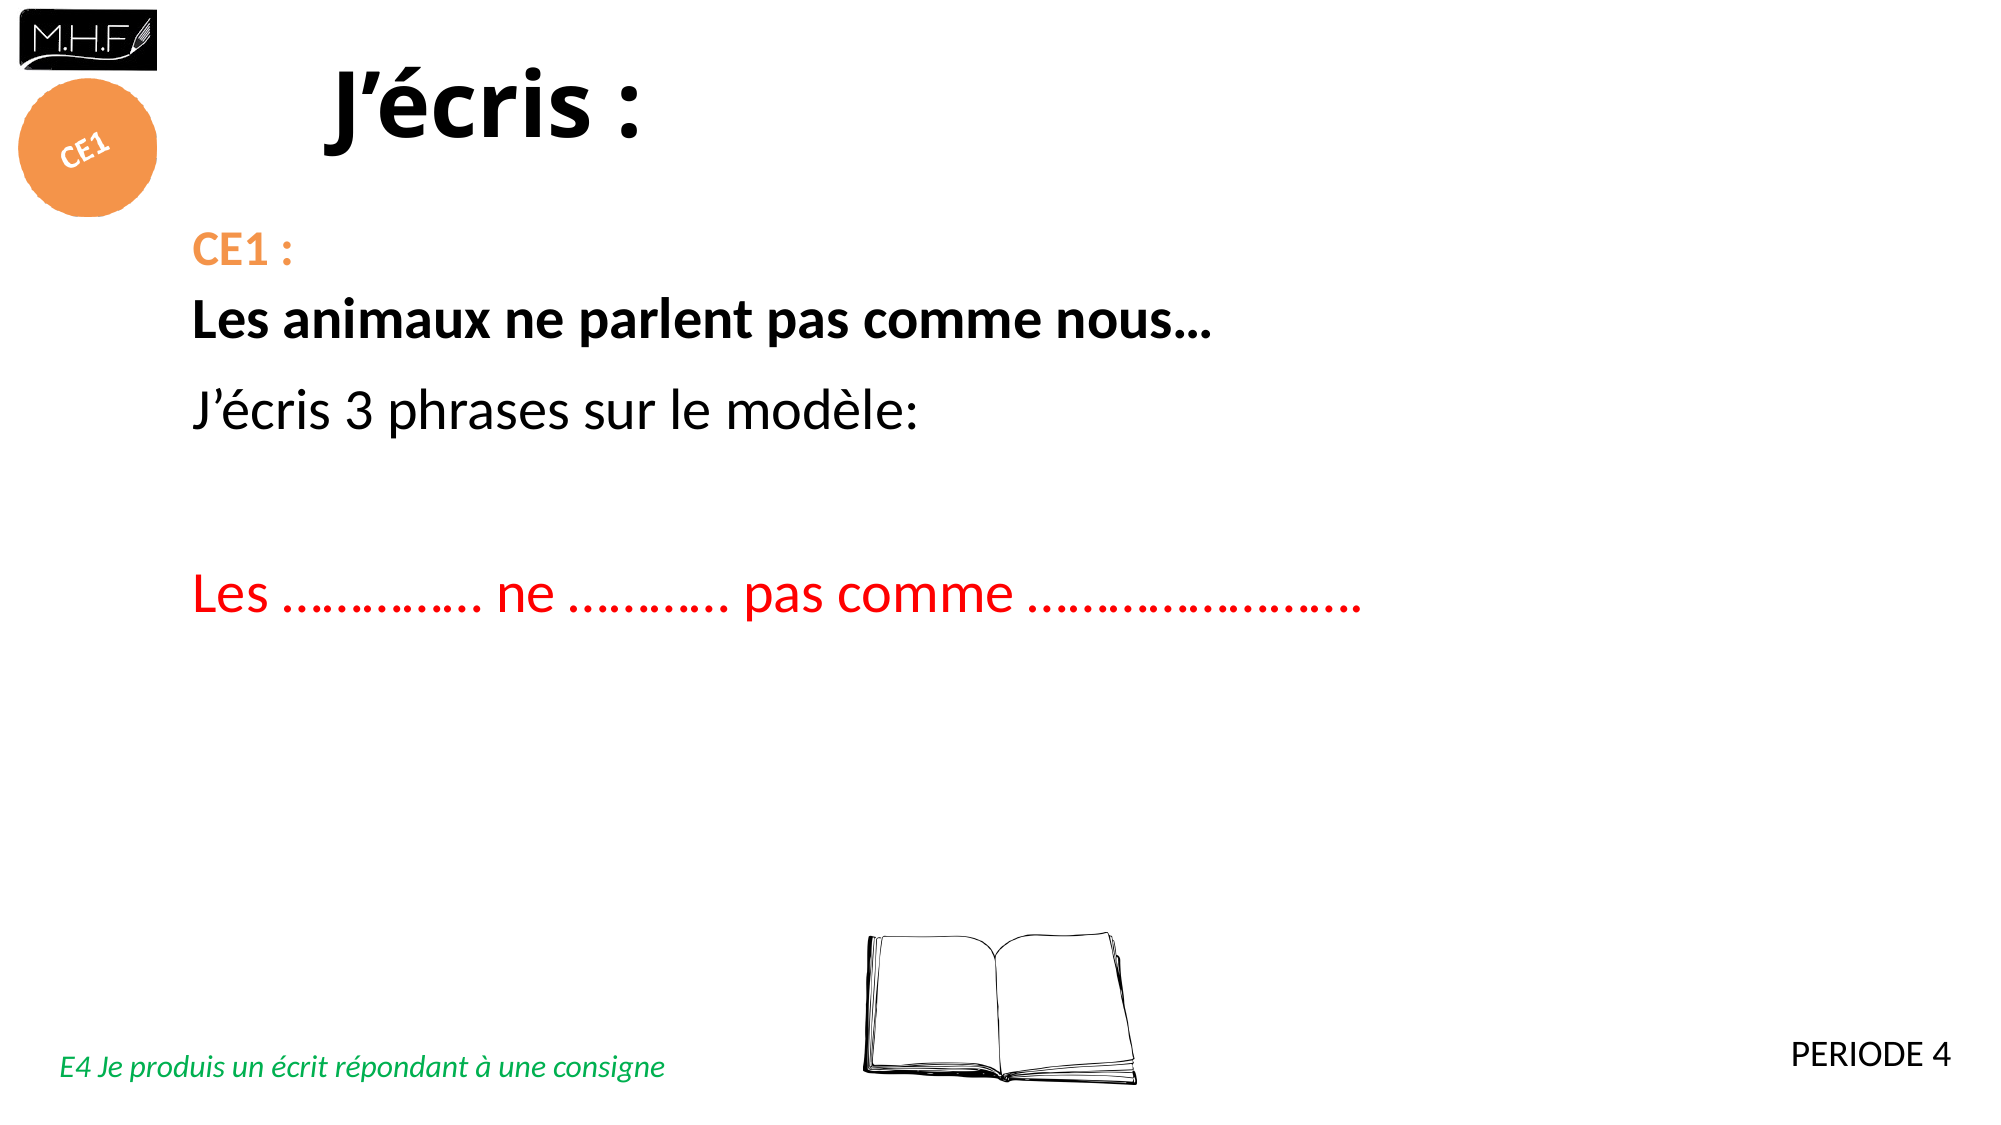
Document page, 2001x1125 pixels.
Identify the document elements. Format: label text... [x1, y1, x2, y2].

picture [863, 932, 1137, 1085]
picture [18, 78, 157, 218]
text_box E4 Je produis un écrit répondant à une consigne [44, 1038, 1346, 1092]
text_box CE1 : Les animaux ne parlent pas comme nous… J’écris 3 phrases sur le modèle: Les …………… ne ………… pas comme ……………………. [177, 207, 1405, 694]
title J’écris : [316, 0, 1863, 218]
picture [16, 7, 157, 74]
text_box PERIODE 4 [1362, 1021, 1967, 1082]
